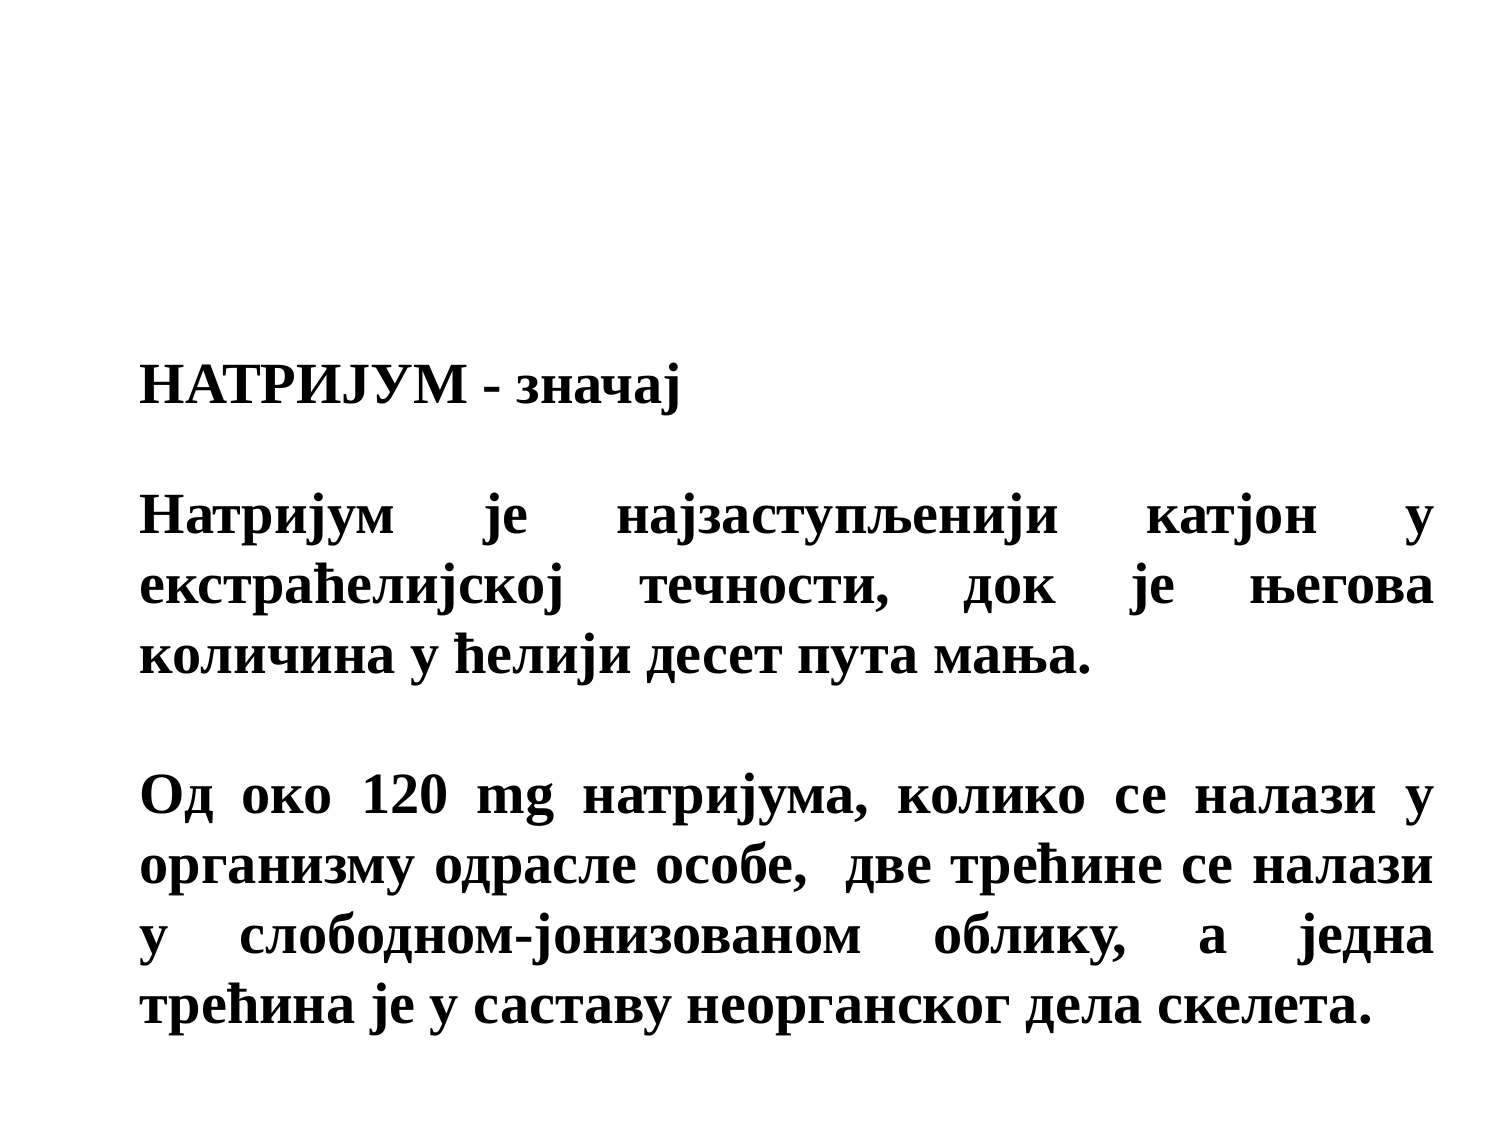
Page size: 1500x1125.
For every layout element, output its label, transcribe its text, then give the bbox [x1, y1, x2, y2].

text_box НАТРИЈУМ - значај Натријум је најзаступљенији катјон у екстраћелијској течности, док је његова количина у ћелији десет пута мања. Од око 120 mg натријума, колико се налази у организму одрасле особе, две трећине се налази у слободном-јонизованом облику, а једна трећина је у саставу неорганског дела скелета. [125, 337, 1450, 1043]
